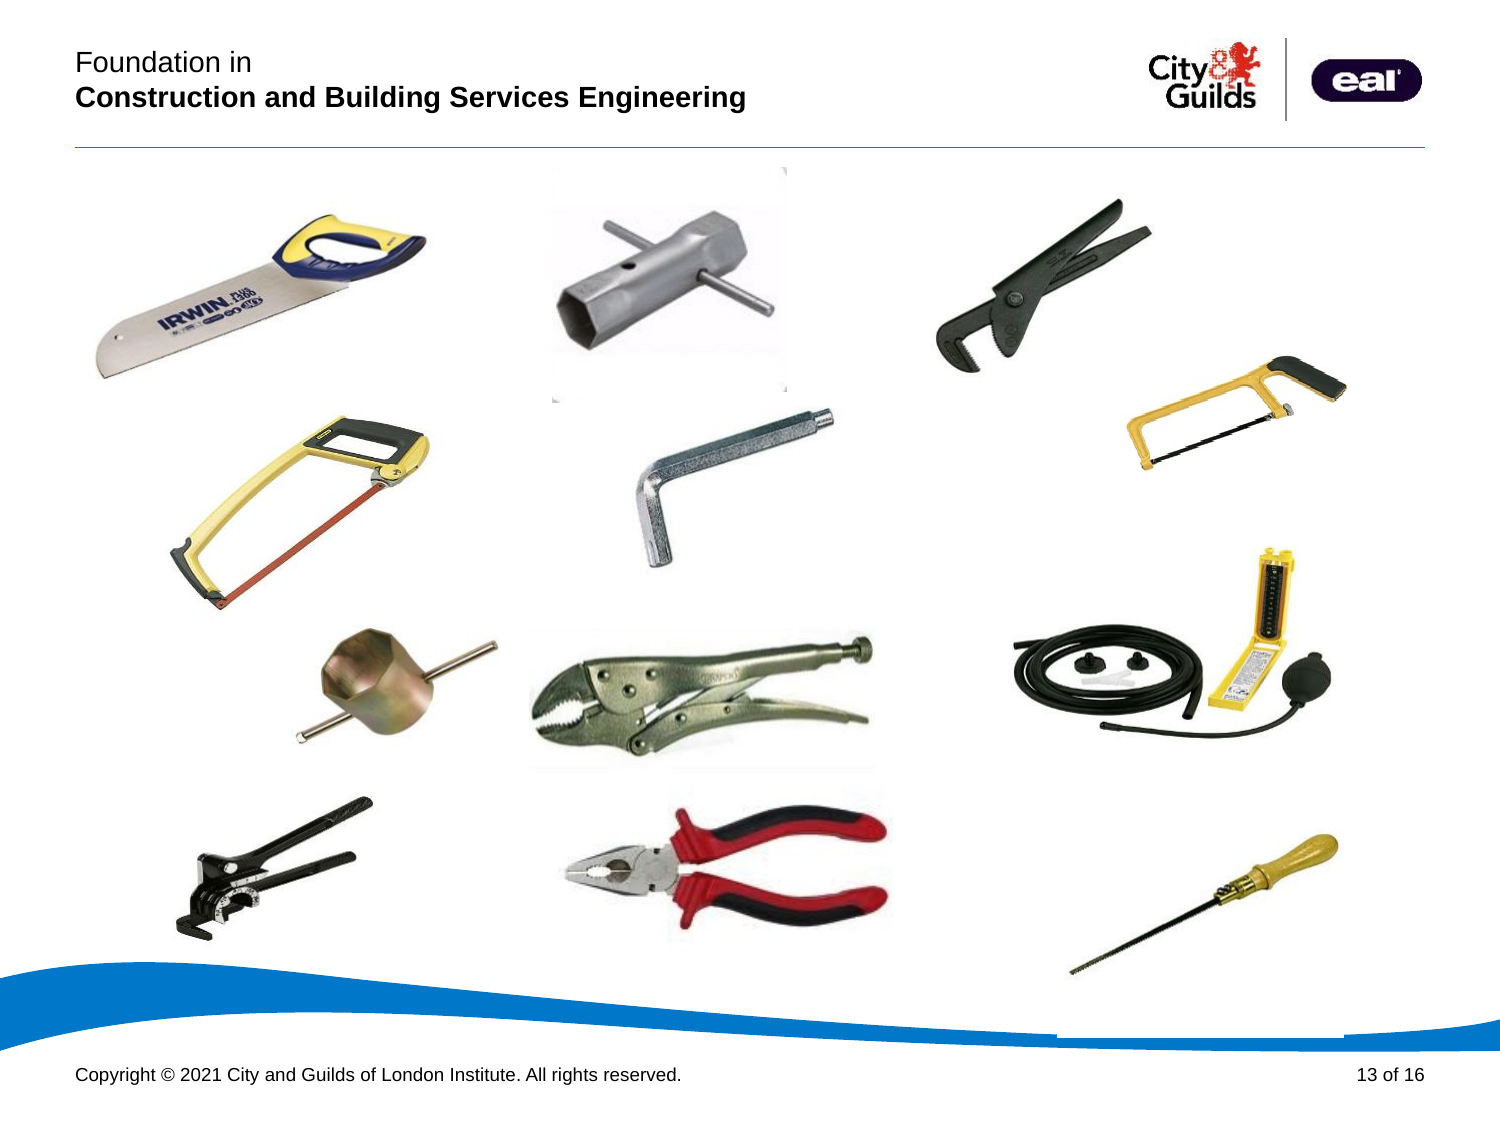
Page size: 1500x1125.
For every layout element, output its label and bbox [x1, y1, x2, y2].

picture [922, 184, 1358, 773]
picture [138, 396, 503, 950]
picture [1057, 778, 1344, 1038]
picture [529, 619, 875, 773]
picture [88, 201, 436, 387]
picture [1149, 38, 1422, 121]
picture [517, 782, 948, 971]
text_box [0, 0, 171, 87]
picture [551, 167, 844, 587]
